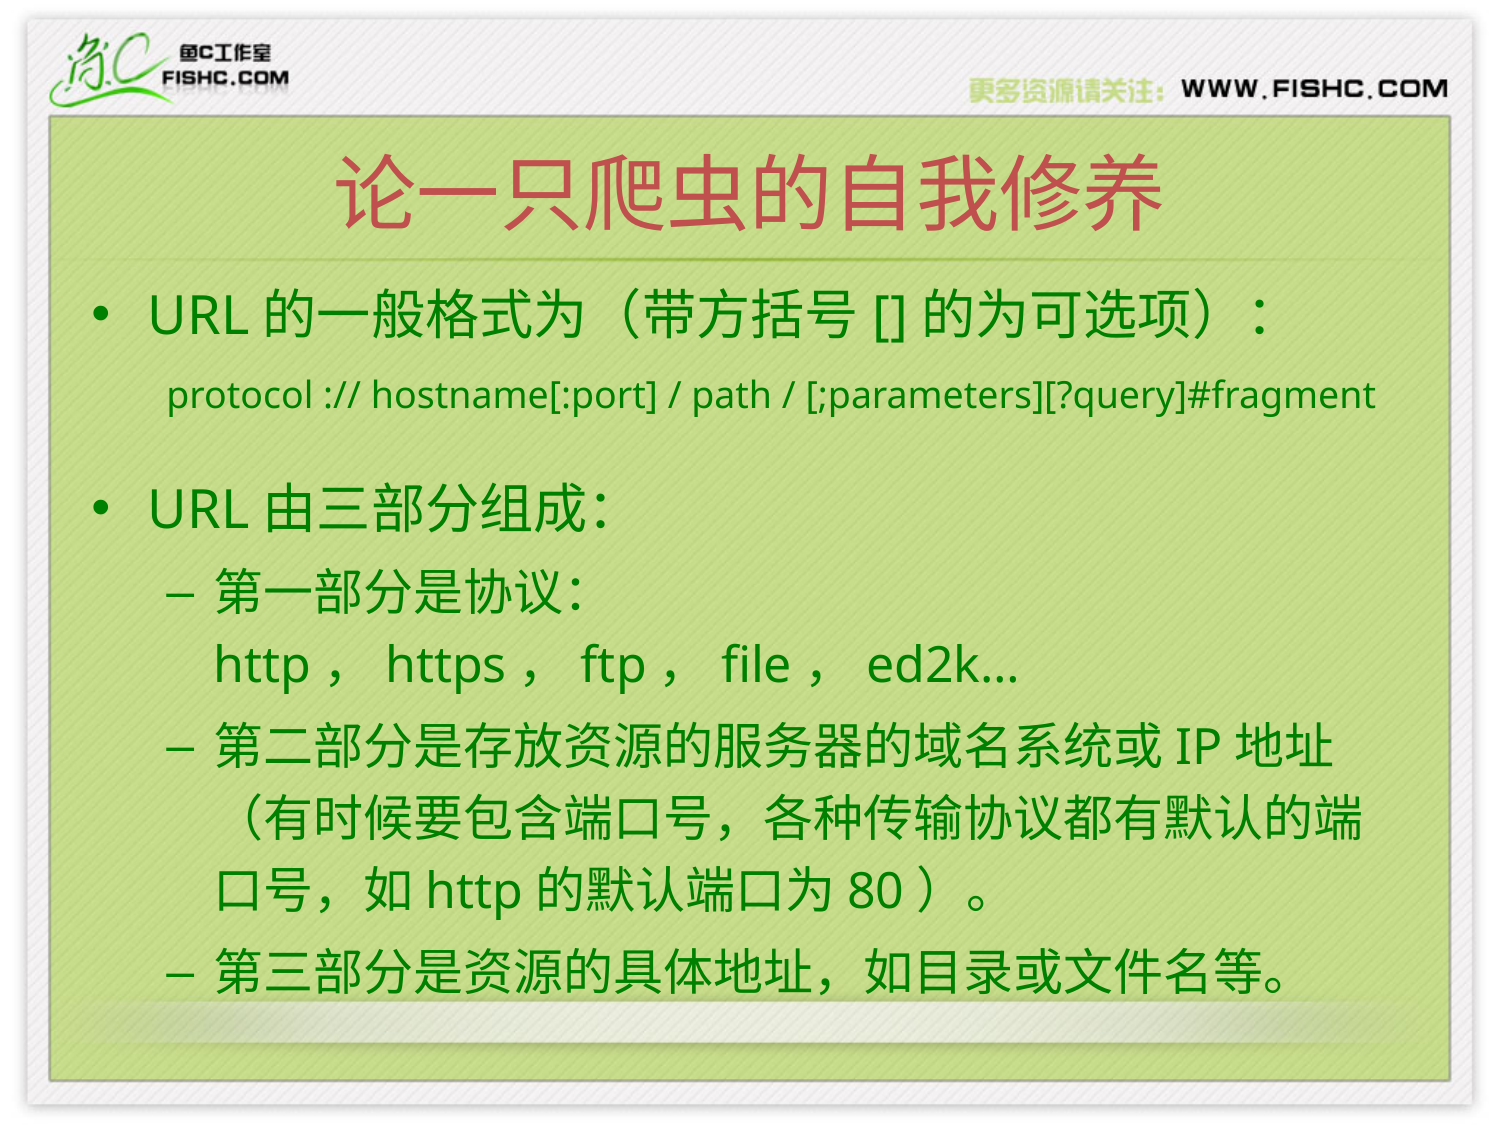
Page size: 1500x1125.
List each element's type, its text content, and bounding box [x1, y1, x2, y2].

picture [0, 0, 1500, 1125]
title 论一只爬虫的自我修养 [75, 113, 1425, 268]
list URL的一般格式为（带方括号[]的为可选项）： protocol :// hostname[:port] / path / [;parameters][?query]#fragment URL由三部分组成： 第一部分是协议：http，https，ftp，file，ed2k… 第二部分是存放资源的服务器的域名系统或IP地址（有时候要包含端口号，各种传输协议都有默认的端口号，如http的默认端口为80）。 第三部分是资源的具体地址，如目录或文件名等。 [76, 272, 1427, 1016]
